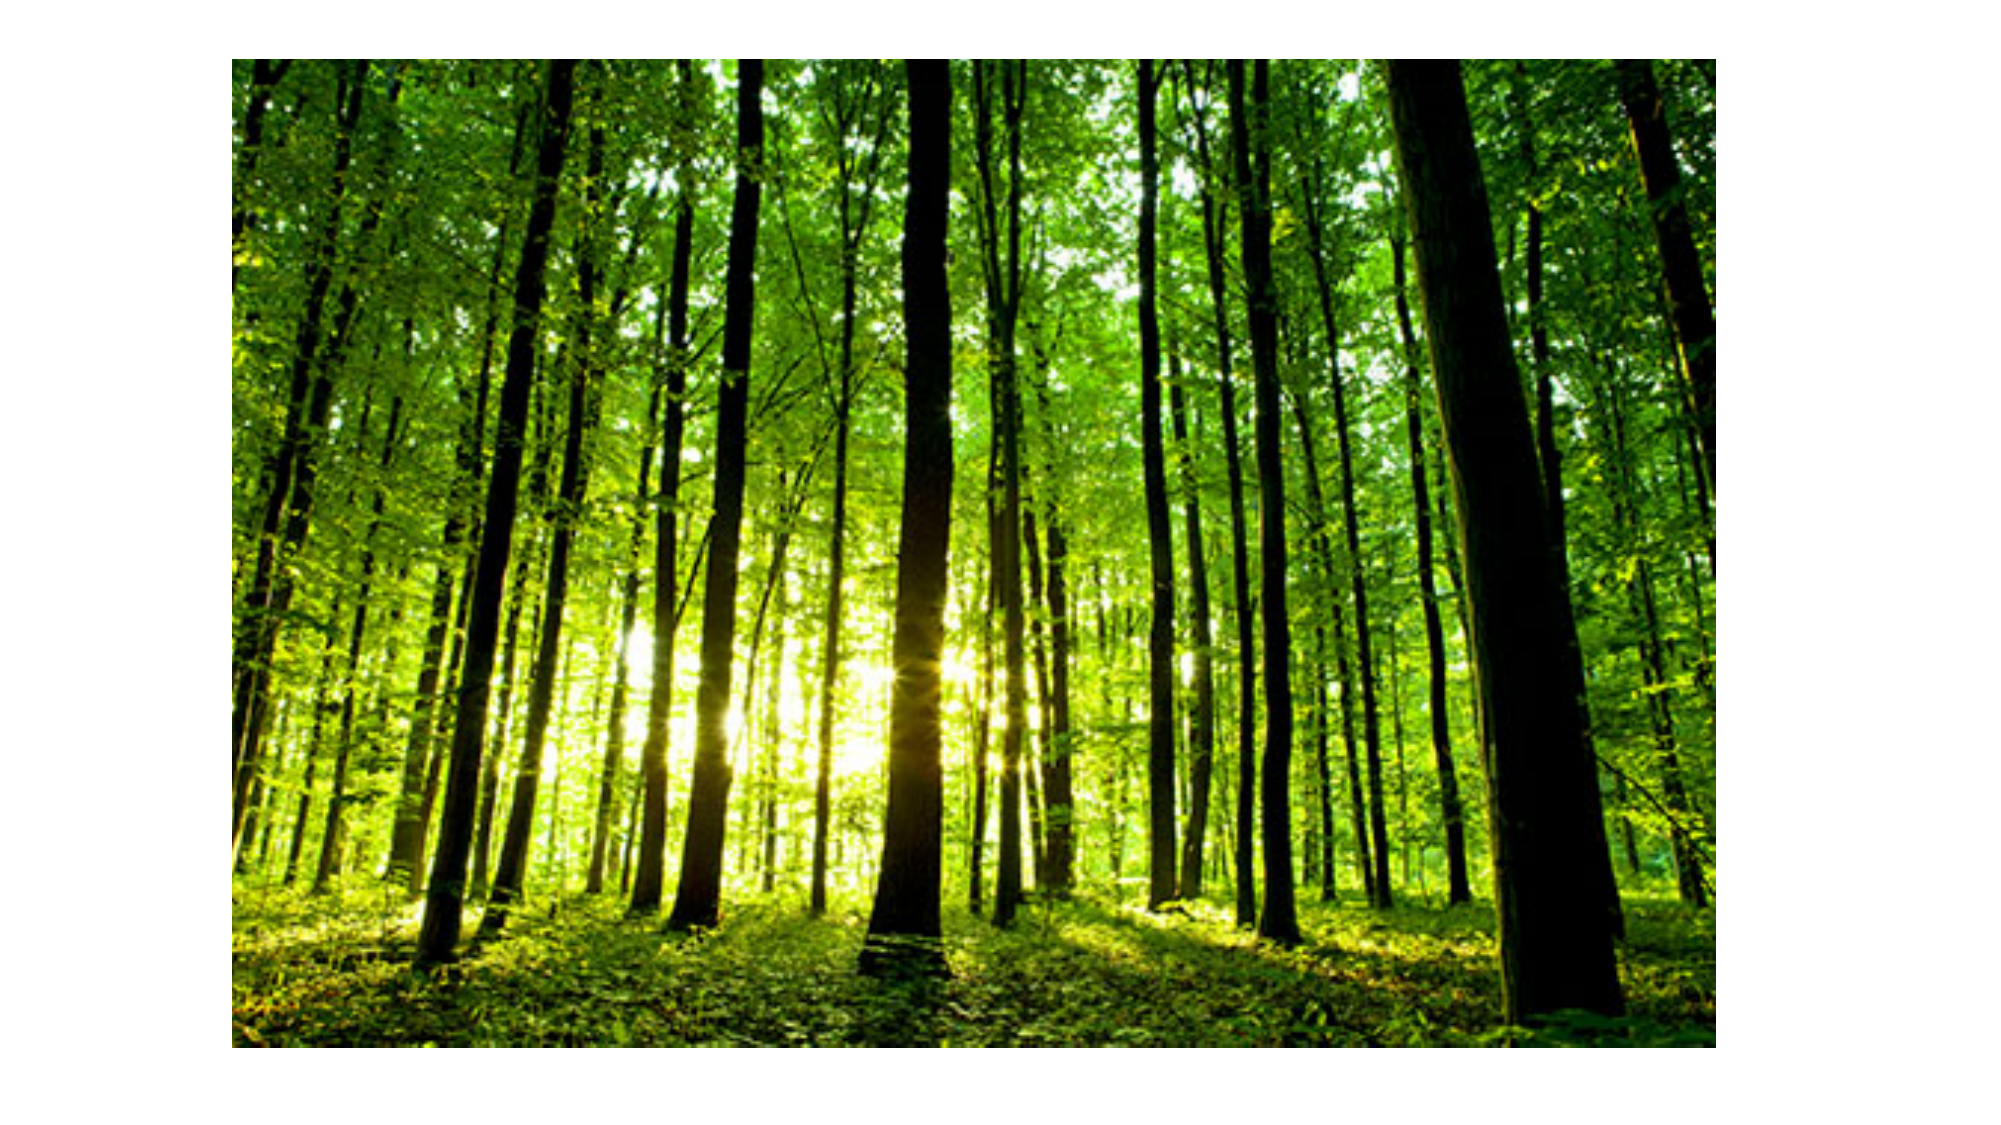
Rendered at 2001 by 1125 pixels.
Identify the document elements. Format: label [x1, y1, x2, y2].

list [231, 59, 1716, 1048]
